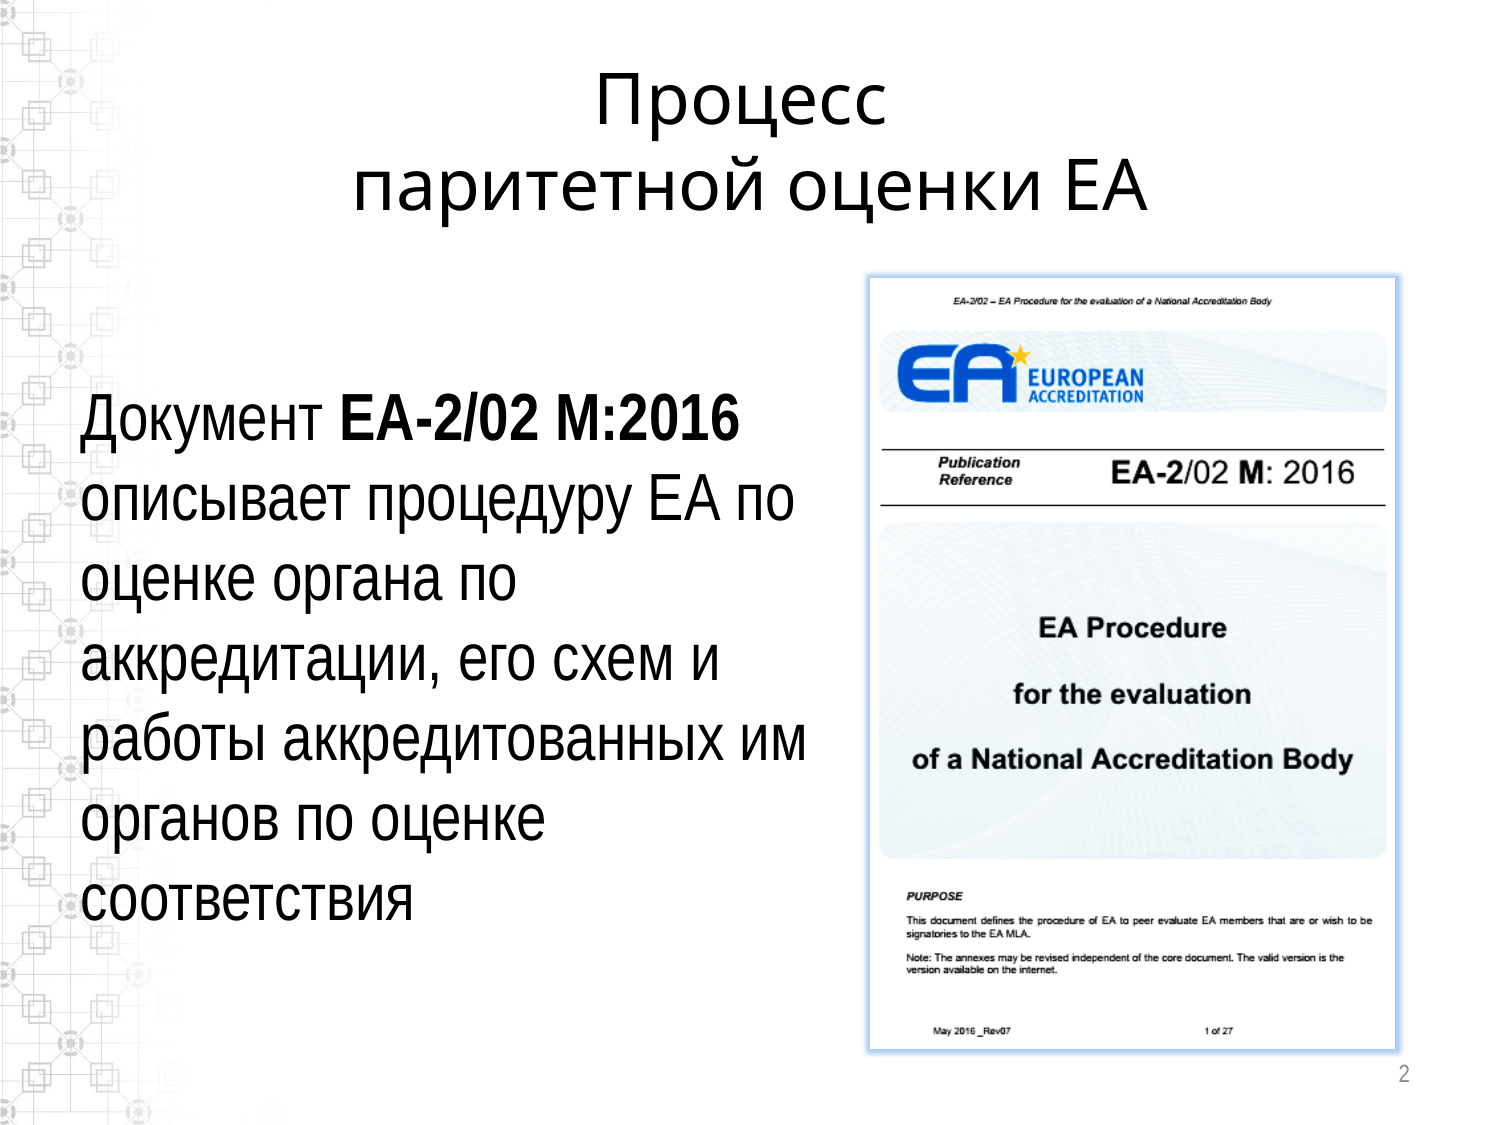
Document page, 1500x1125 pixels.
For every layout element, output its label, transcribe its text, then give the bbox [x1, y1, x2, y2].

title Процесс паритетной оценки ЕА [75, 45, 1425, 233]
slide_number 2 [1074, 1042, 1425, 1103]
list Документ ЕА-2/02 М:2016 описывает процедуру ЕА по оценке органа по аккредитации, его схем и работы аккредитованных им органов по оценке соответствия [65, 365, 862, 962]
picture [0, 0, 1500, 1125]
